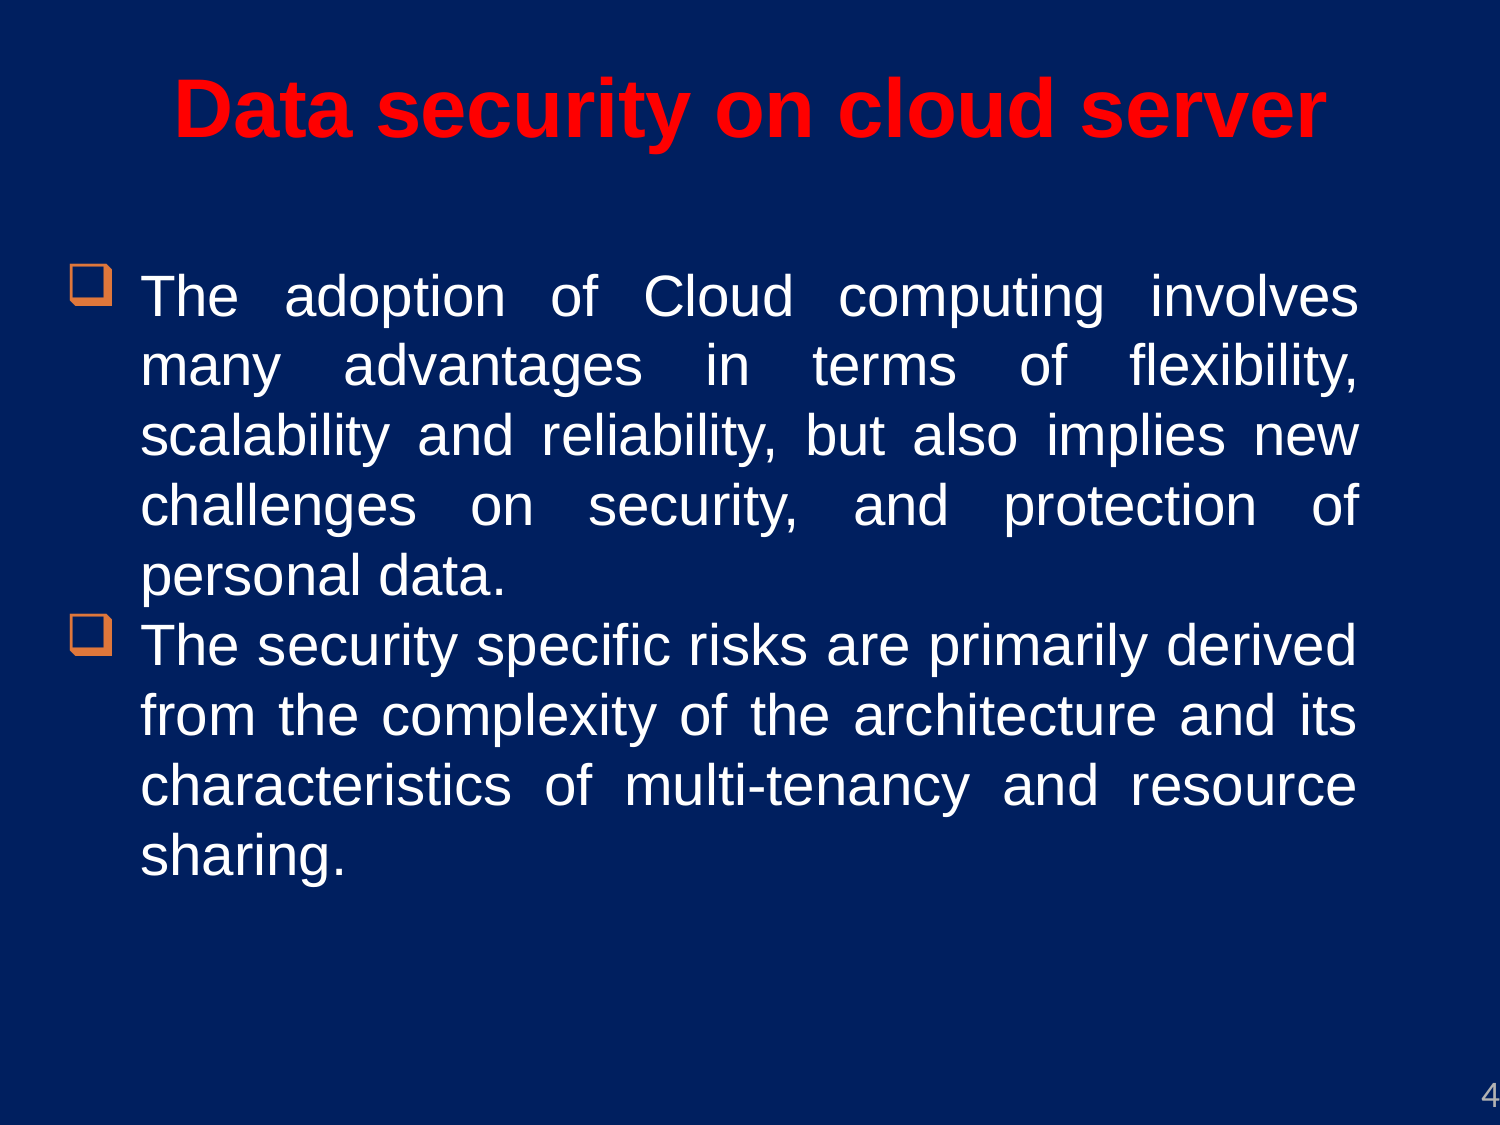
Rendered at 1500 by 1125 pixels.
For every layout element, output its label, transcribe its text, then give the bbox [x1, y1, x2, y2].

list The adoption of Cloud computing involves many advantages in terms of flexibility, scalability and reliability, but also implies new challenges on security, and protection of personal data. The security specific risks are primarily derived from the complexity of the architecture and its characteristics of multi-tenancy and resource sharing. [62, 257, 1500, 1025]
title Data security on cloud server [44, 53, 1456, 155]
slide_number 4 [1437, 1069, 1500, 1125]
